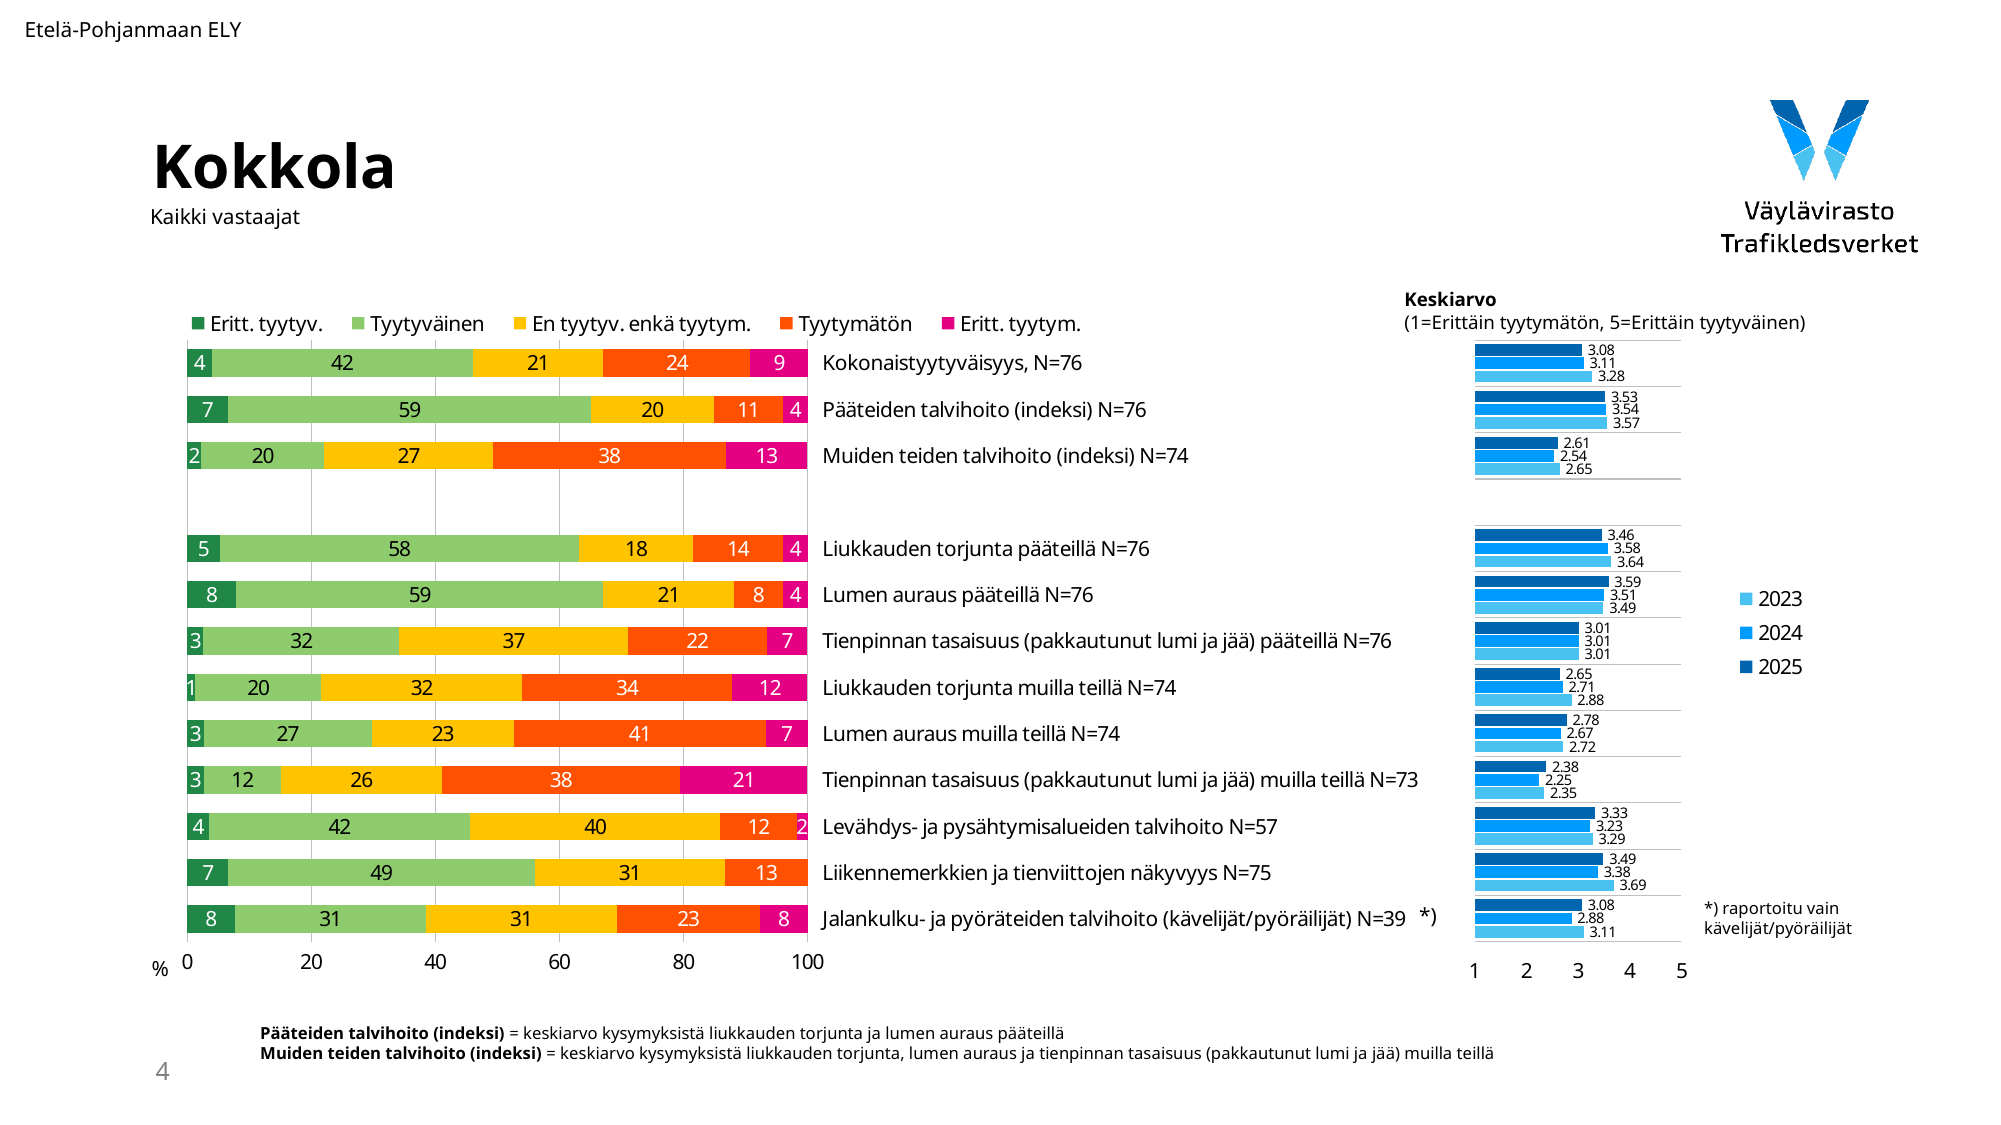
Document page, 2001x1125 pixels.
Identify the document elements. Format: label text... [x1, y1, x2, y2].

text_box *) raportoitu vain kävelijät/pyöräilijät [1822, 890, 1868, 945]
text_box % [136, 948, 184, 989]
text_box Keskiarvo (1=Erittäin tyytymätön, 5=Erittäin tyytyväinen) [1389, 280, 1826, 341]
title Kokkola [137, 59, 1555, 278]
footer [0, 1042, 675, 1103]
chart [168, 281, 1822, 985]
text_box Pääteiden talvihoito (indeksi) = keskiarvo kysymyksistä liukkauden torjunta ja lumen auraus pääteillä Muiden teiden talvihoito (indeksi) = keskiarvo kysymyksistä liukkauden torjunta, lumen auraus ja tienpinnan tasaisuus (pakkautunut lumi ja jää) muilla teillä [245, 1015, 1520, 1094]
text_box Kaikki vastaajat [135, 196, 315, 237]
text_box Etelä-Pohjanmaan ELY [9, 9, 257, 50]
picture [1682, 62, 1958, 292]
